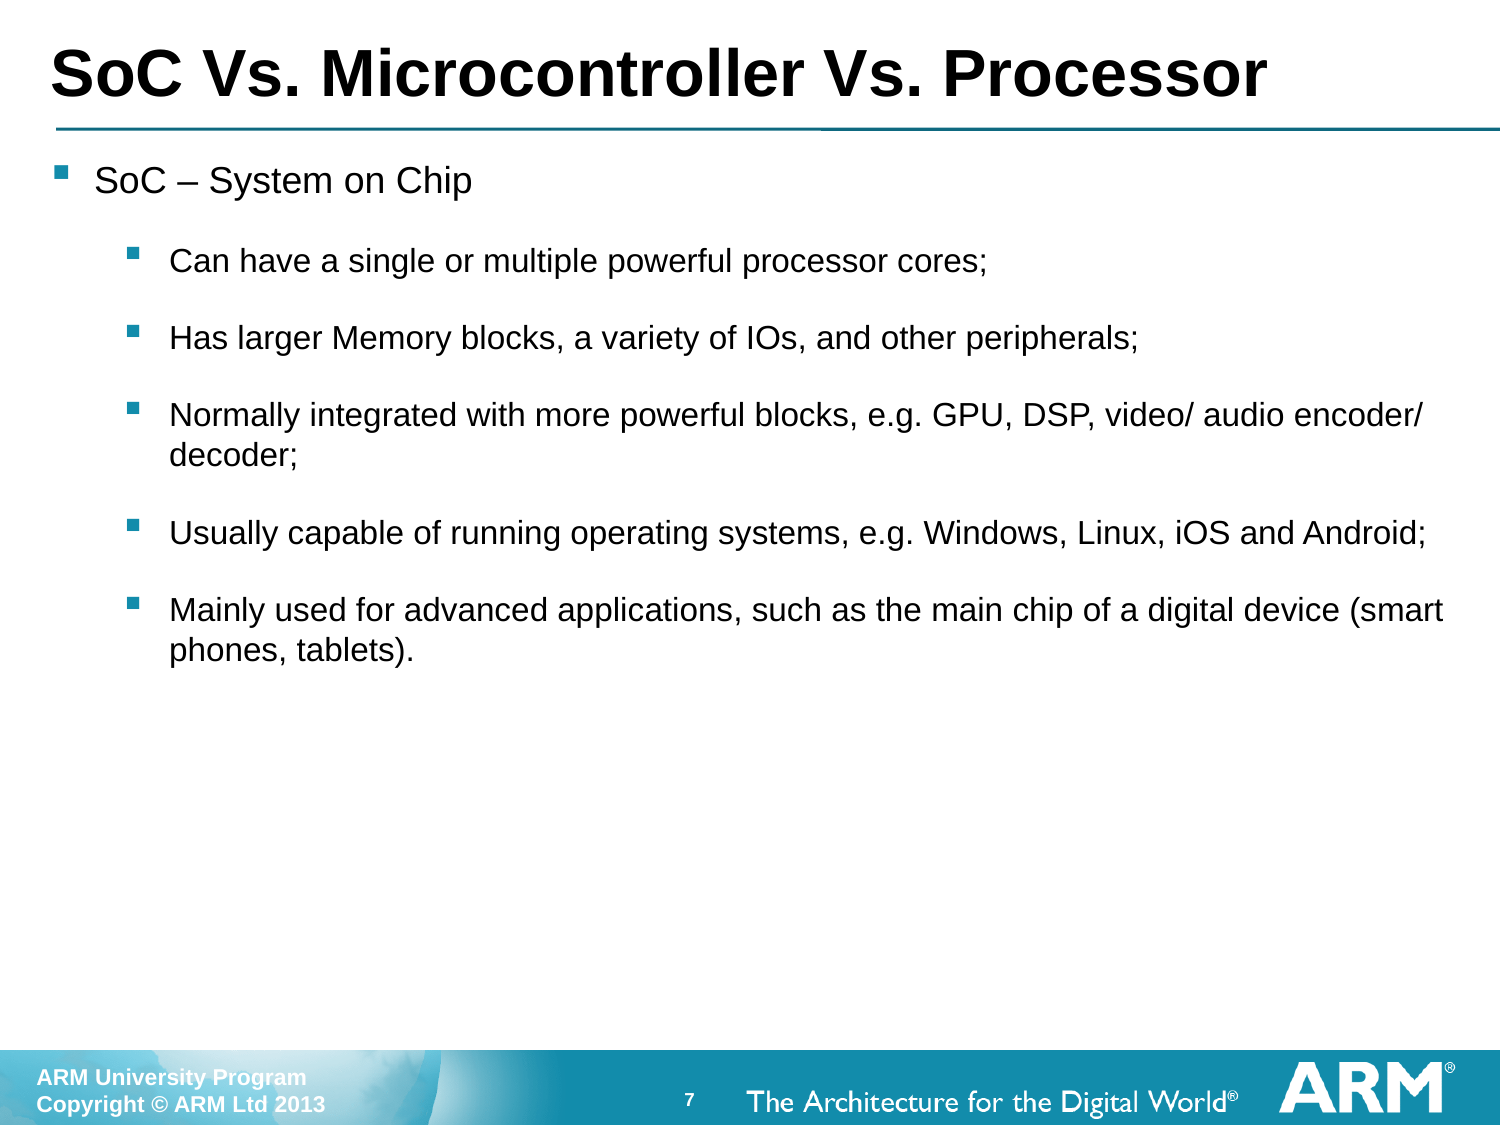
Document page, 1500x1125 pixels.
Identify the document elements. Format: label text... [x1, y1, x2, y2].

picture [0, 780, 1500, 1125]
title SoC Vs. Microcontroller Vs. Processor [35, 1, 1476, 139]
list SoC – System on Chip Can have a single or multiple powerful processor cores; Has larger Memory blocks, a variety of IOs, and other peripherals; Normally integrated with more powerful blocks, e.g. GPU, DSP, video/ audio encoder/ decoder; Usually capable of running operating systems, e.g. Windows, Linux, iOS and Android; Mainly used for advanced applications, such as the main chip of a digital device (smart phones, tablets). [35, 148, 1476, 1047]
